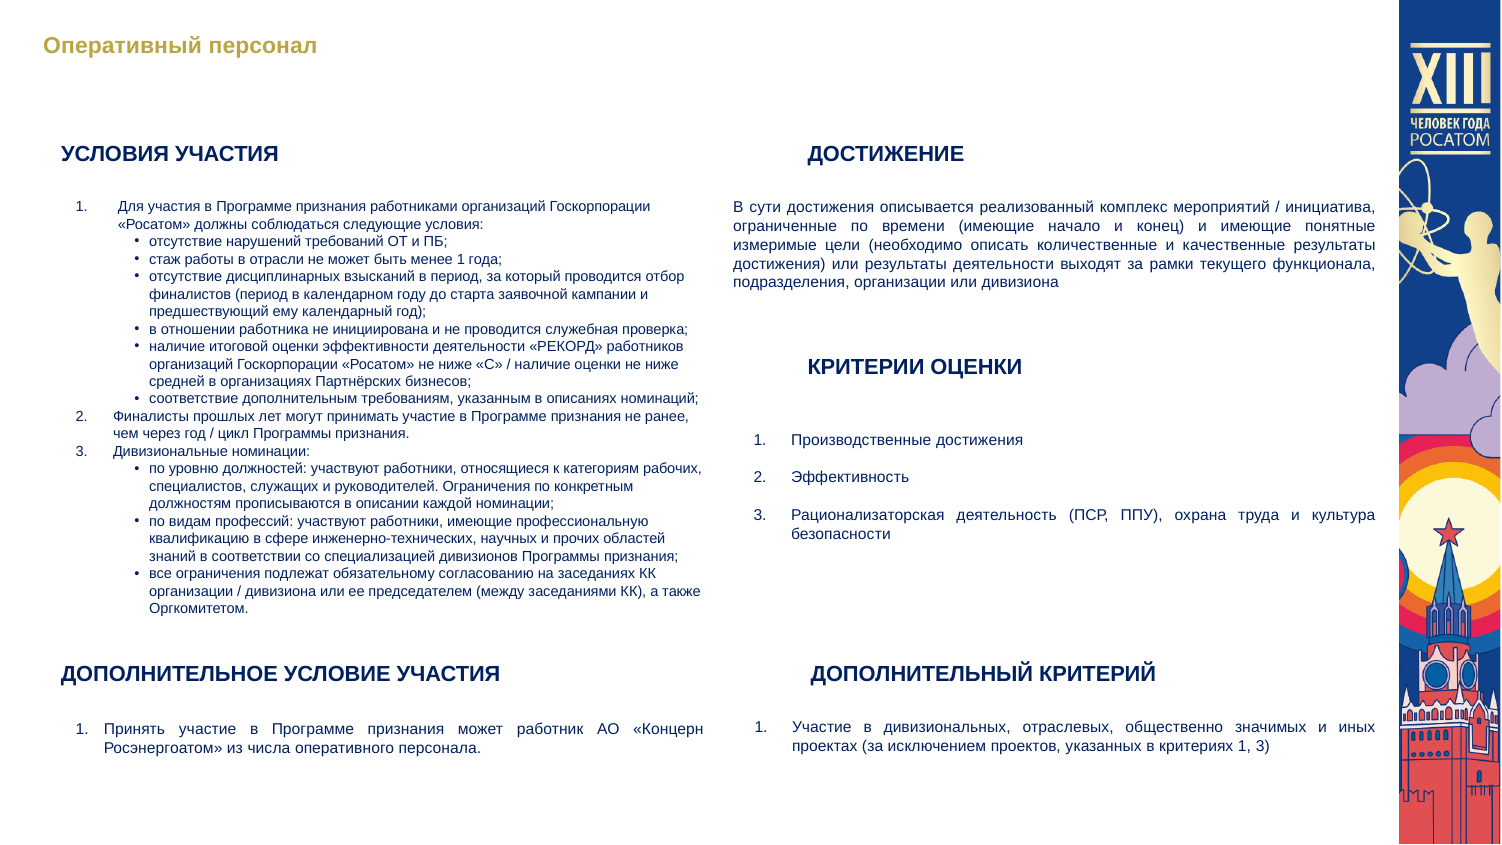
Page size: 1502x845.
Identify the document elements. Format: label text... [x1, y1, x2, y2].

text_box ДОПОЛНИТЕЛЬНОЕ УСЛОВИЕ УЧАСТИЯ [60, 646, 652, 689]
text_box КРИТЕРИИ ОЦЕНКИ [807, 339, 1158, 381]
text_box Принять участие в Программе признания может работник АО «Концерн Росэнергоатом» из числа оперативного персонала. [60, 711, 719, 764]
text_box Для участия в Программе признания работниками организаций Госкорпорации «Росатом» должны соблюдаться следующие условия: отсутствие нарушений требований ОТ и ПБ; стаж работы в отрасли не может быть менее 1 года; отсутствие дисциплинарных взысканий в период, за который проводится отбор финалистов (период в календарном году до старта заявочной кампании и предшествующий ему календарный год); в отношении работника не инициирована и не проводится служебная проверка; наличие итоговой оценки эффективности деятельности «РЕКОРД» работников организаций Госкорпорации «Росатом» не ниже «С» / наличие оценки не ниже средней в организациях Партнёрских бизнесов; соответствие дополнительным требованиям, указанным в описаниях номинаций; Финалисты прошлых лет могут принимать участие в Программе признания не ранее, чем через год / цикл Программы признания. Дивизиональные номинации: по уровню должностей: участвуют работники, относящиеся к категориям рабочих, специалистов, служащих и руководителей. Ограничения по конкретным должностям прописываются в описании каждой номинации; по видам профессий: участвуют работники, имеющие профессиональную квалификацию в сфере инженерно-технических, научных и прочих областей знаний в соответствии со специализацией дивизионов Программы признания; все ограничения подлежат обязательному согласованию на заседаниях КК организации / дивизиона или ее председателем (между заседаниями КК), а также Оргкомитетом. [60, 189, 727, 625]
text_box Оперативный персонал [28, 23, 1402, 66]
text_box В сути достижения описывается реализованный комплекс мероприятий / инициатива, ограниченные по времени (имеющие начало и конец) и имеющие понятные измеримые цели (необходимо описать количественные и качественные результаты достижения) или результаты деятельности выходят за рамки текущего функционала, подразделения, организации или дивизиона [718, 189, 1391, 299]
text_box Производственные достижения Эффективность Рационализаторская деятельность (ПСР, ППУ), охрана труда и культура безопасности [738, 422, 1390, 550]
text_box УСЛОВИЯ УЧАСТИЯ [60, 126, 411, 169]
text_box ДОСТИЖЕНИЕ [807, 126, 1158, 168]
text_box ДОПОЛНИТЕЛЬНЫЙ КРИТЕРИЙ [810, 646, 1303, 706]
picture [0, 0, 1501, 844]
text_box Участие в дивизиональных, отраслевых, общественно значимых и иных проектах (за исключением проектов, указанных в критериях 1, 3) [739, 709, 1391, 799]
